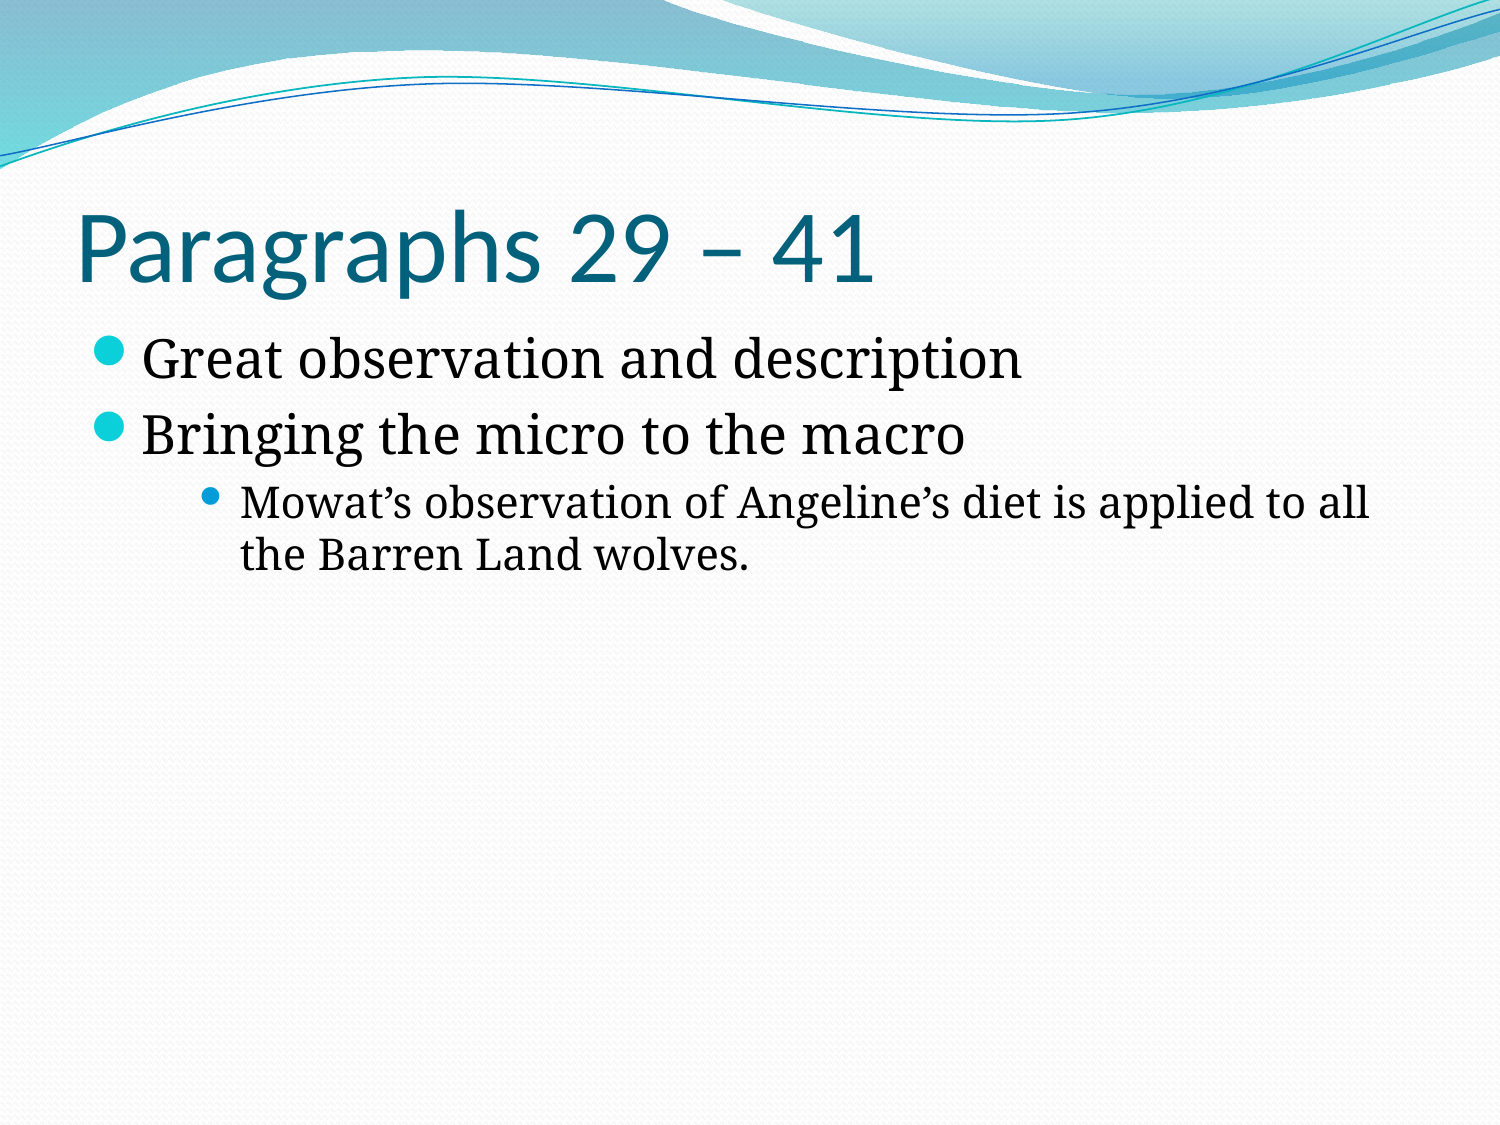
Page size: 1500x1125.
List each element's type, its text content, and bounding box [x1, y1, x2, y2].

title Paragraphs 29 – 41 [75, 115, 1425, 303]
list Great observation and description Bringing the micro to the macro Mowat’s observation of Angeline’s diet is applied to all the Barren Land wolves. [75, 317, 1425, 1038]
